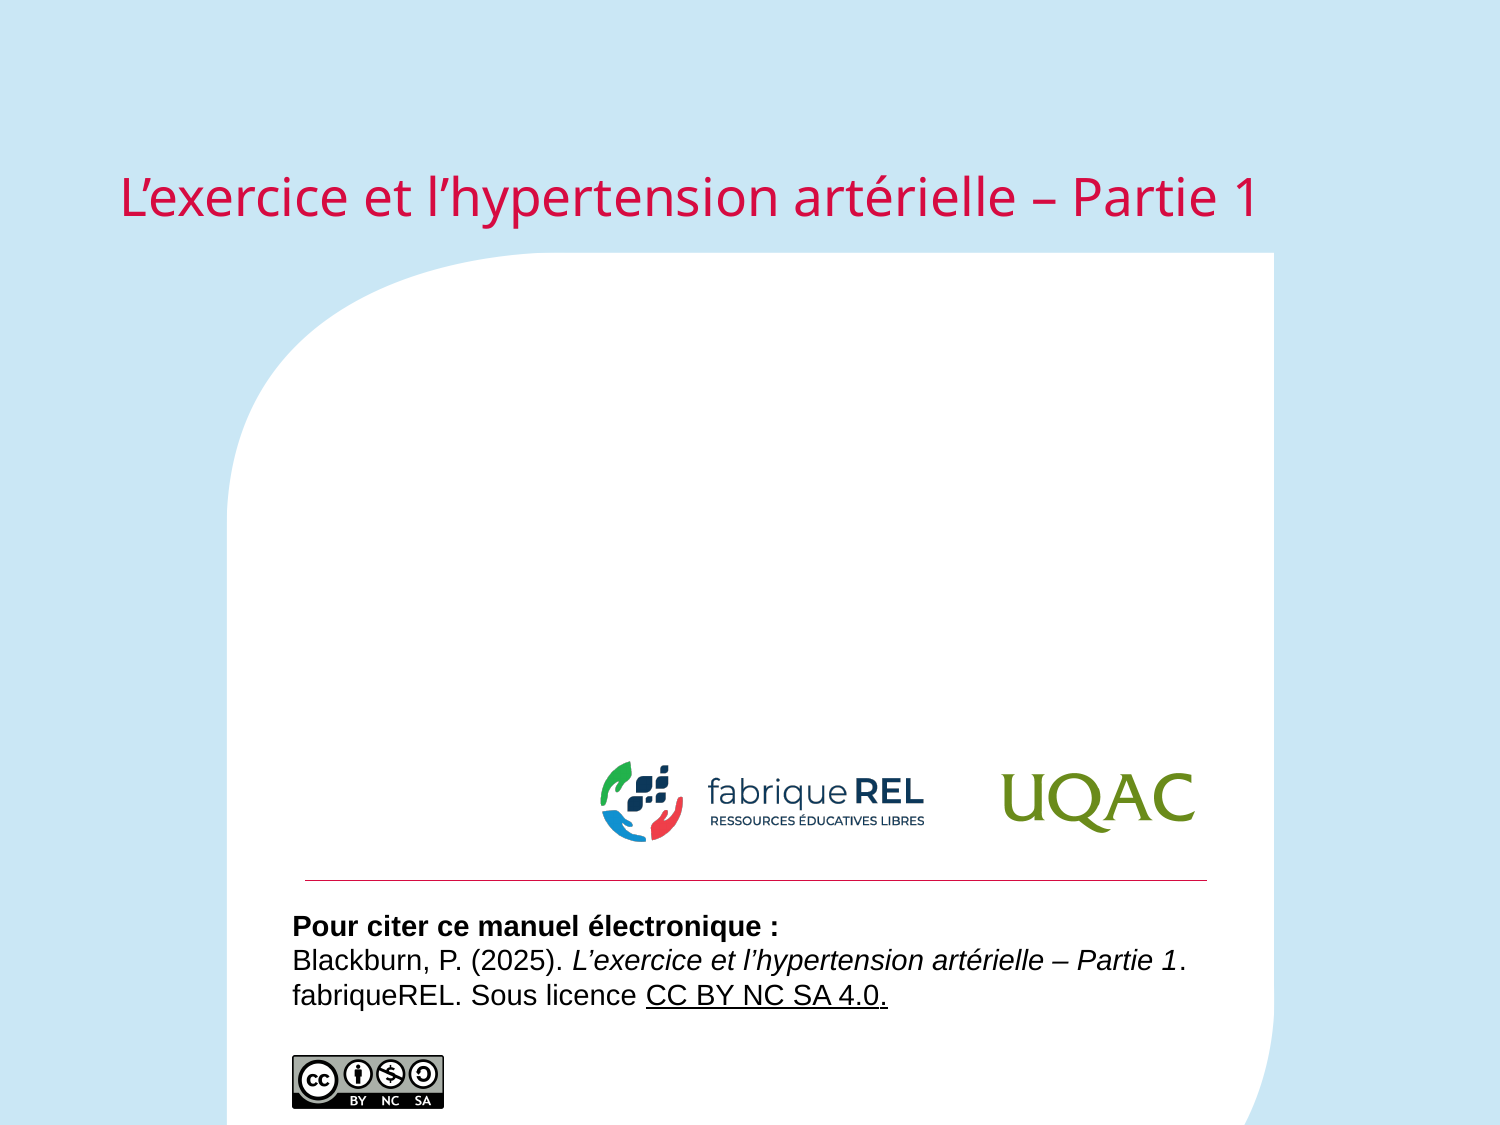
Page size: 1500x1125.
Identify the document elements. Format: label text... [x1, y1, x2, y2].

title L’exercice et l’hypertension artérielle – Partie 1 [104, 138, 1278, 260]
text_box Pour citer ce manuel électronique : Blackburn, P. (2025). L’exercice et l’hypertension artérielle – Partie 1. fabriqueREL. Sous licence CC BY NC SA 4.0. [277, 899, 1250, 1020]
picture [0, 0, 1500, 1125]
